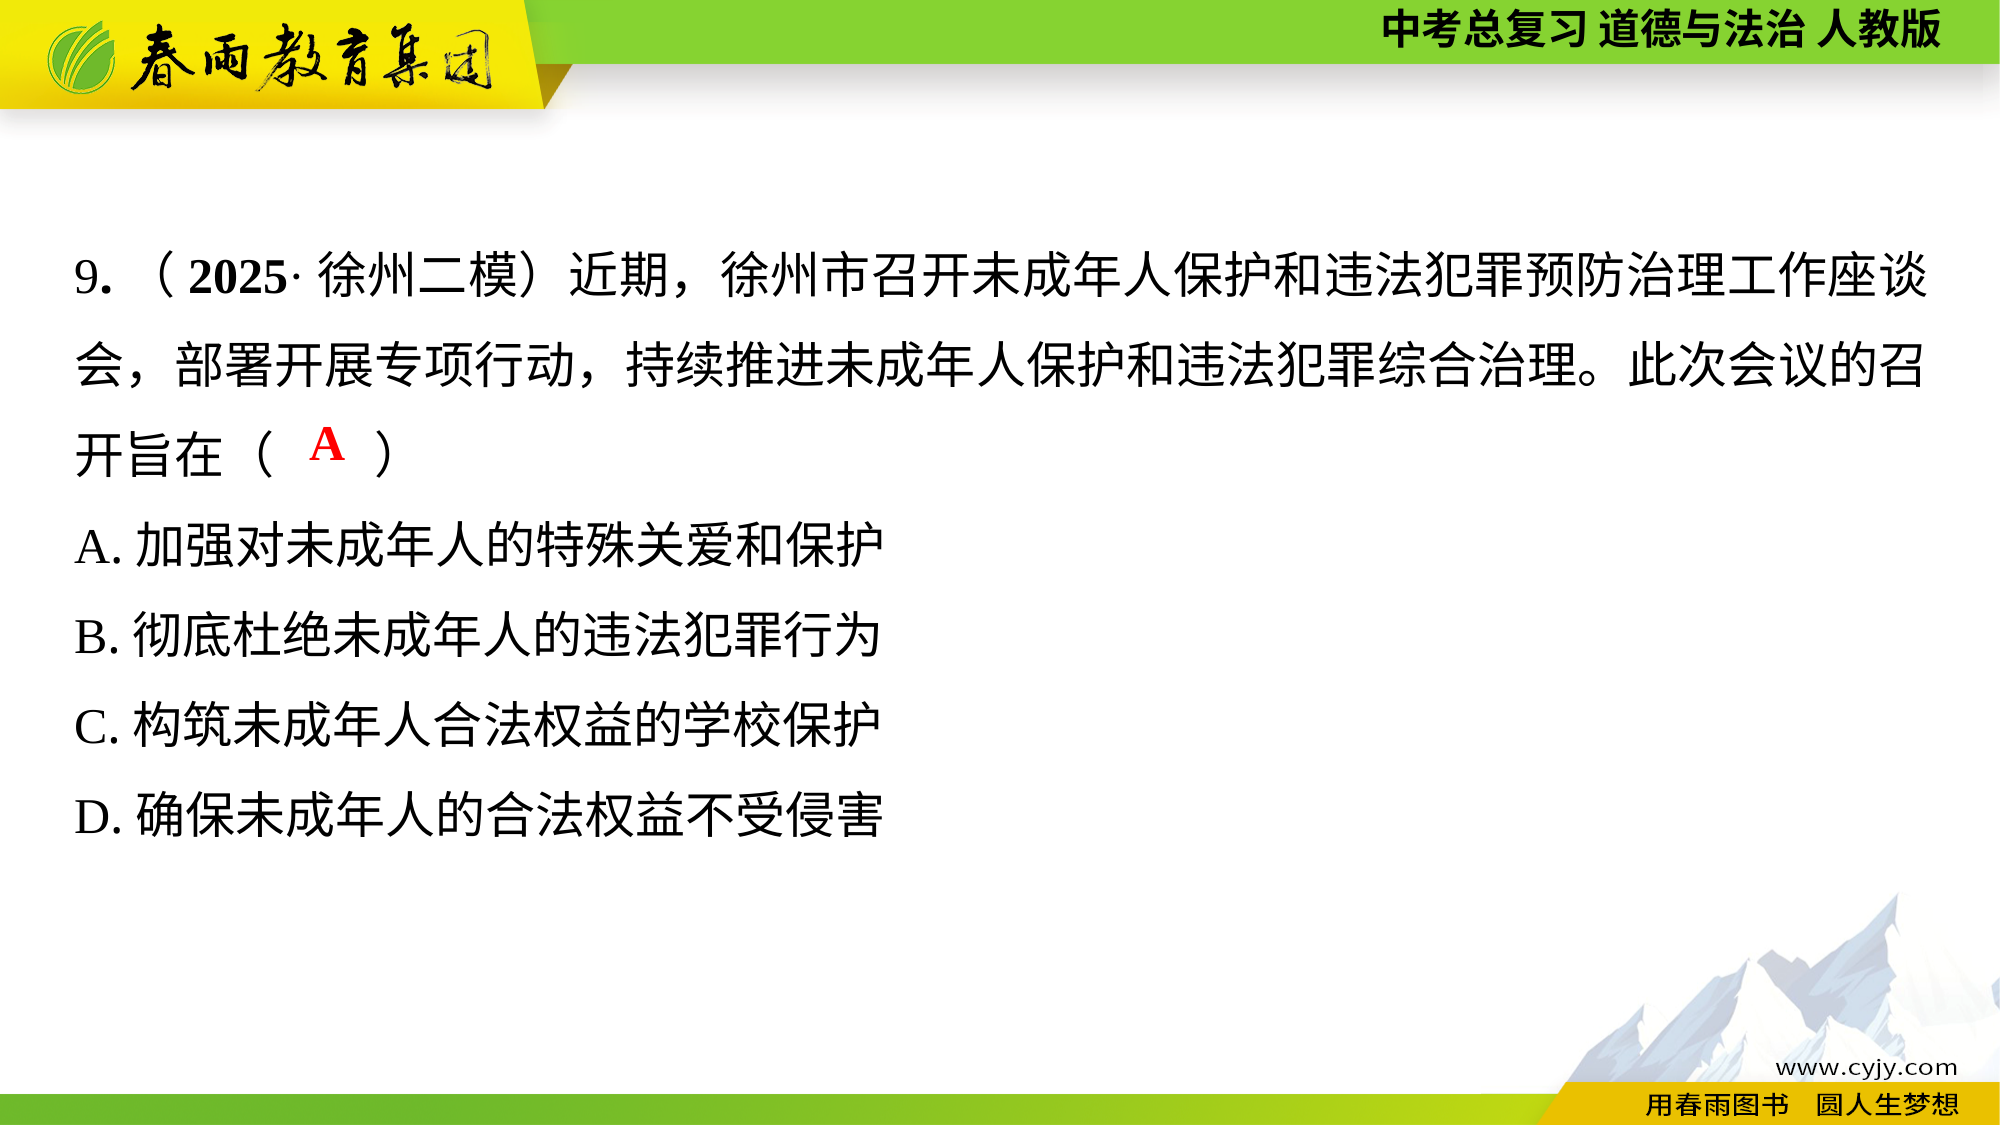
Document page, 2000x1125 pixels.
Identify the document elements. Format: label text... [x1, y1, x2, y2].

picture [0, 0, 2000, 1125]
list 9.（2025·徐州二模）近期，徐州市召开未成年人保护和违法犯罪预防治理工作座谈会，部署开展专项行动，持续推进未成年人保护和违法犯罪综合治理。此次会议的召开旨在（ ） A.加强对未成年人的特殊关爱和保护 B.彻底杜绝未成年人的违法犯罪行为 C.构筑未成年人合法权益的学校保护 D.确保未成年人的合法权益不受侵害 [59, 206, 1944, 846]
text_box A [294, 402, 361, 478]
